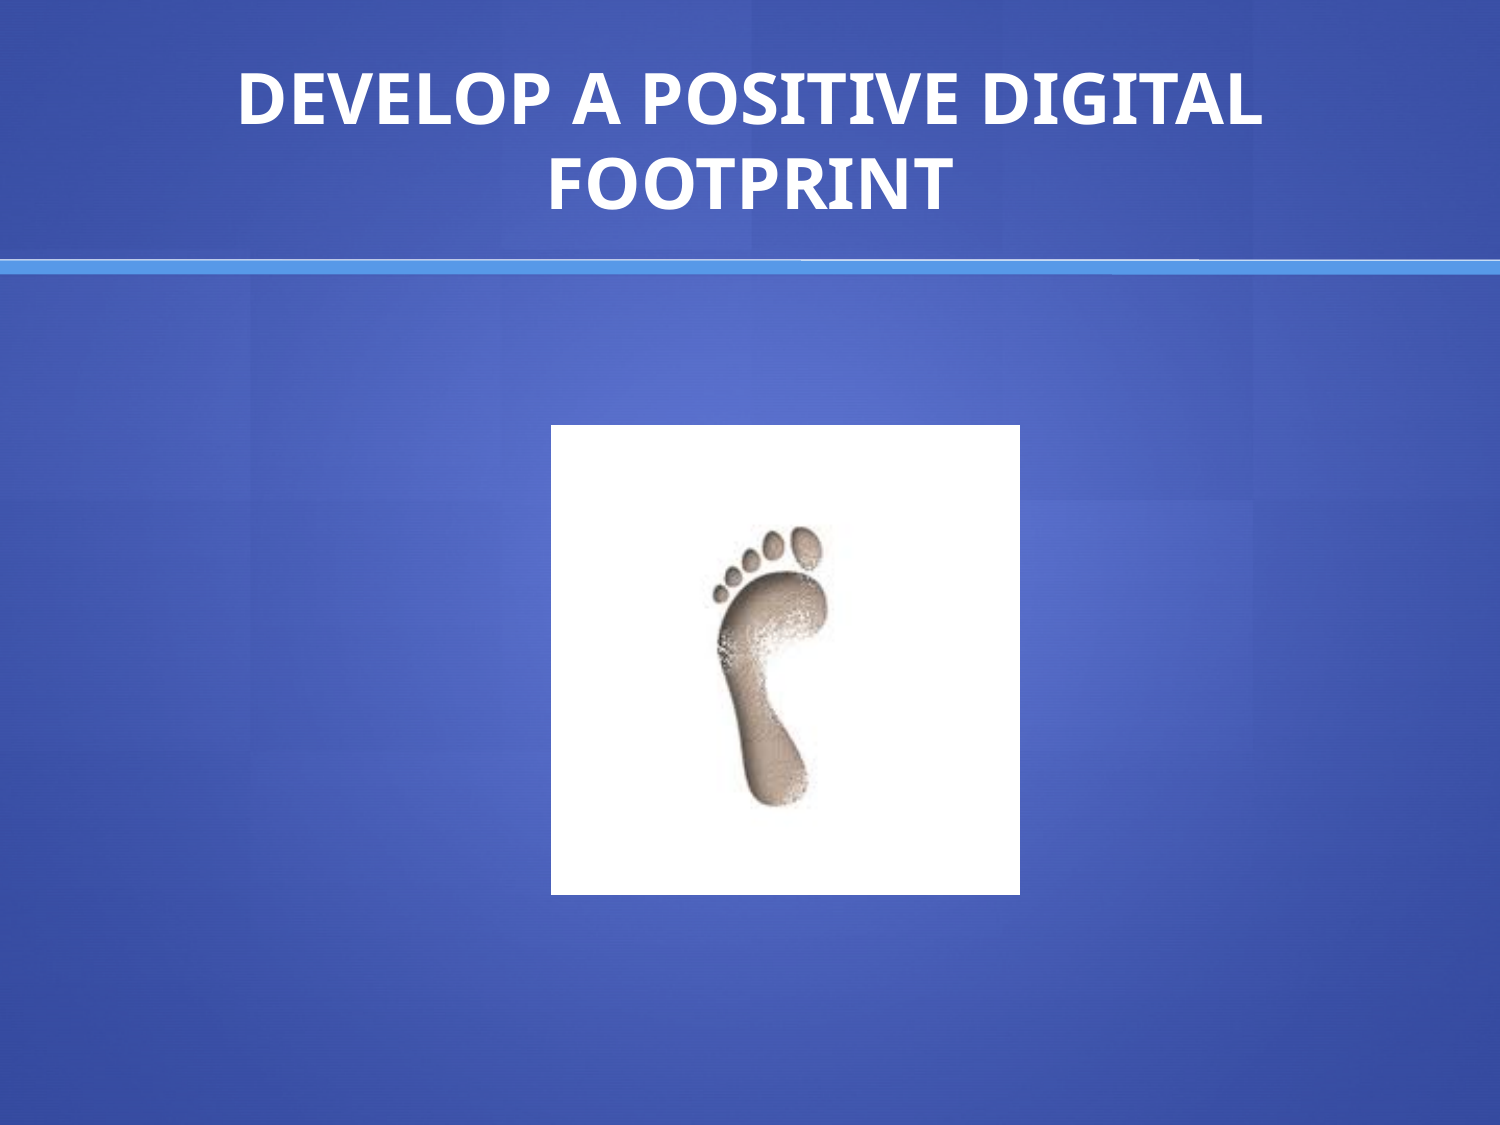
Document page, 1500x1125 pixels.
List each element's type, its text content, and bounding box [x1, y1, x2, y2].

picture [549, 424, 1021, 896]
title DEVELOP A POSITIVE DIGITAL FOOTPRINT [75, 45, 1425, 233]
